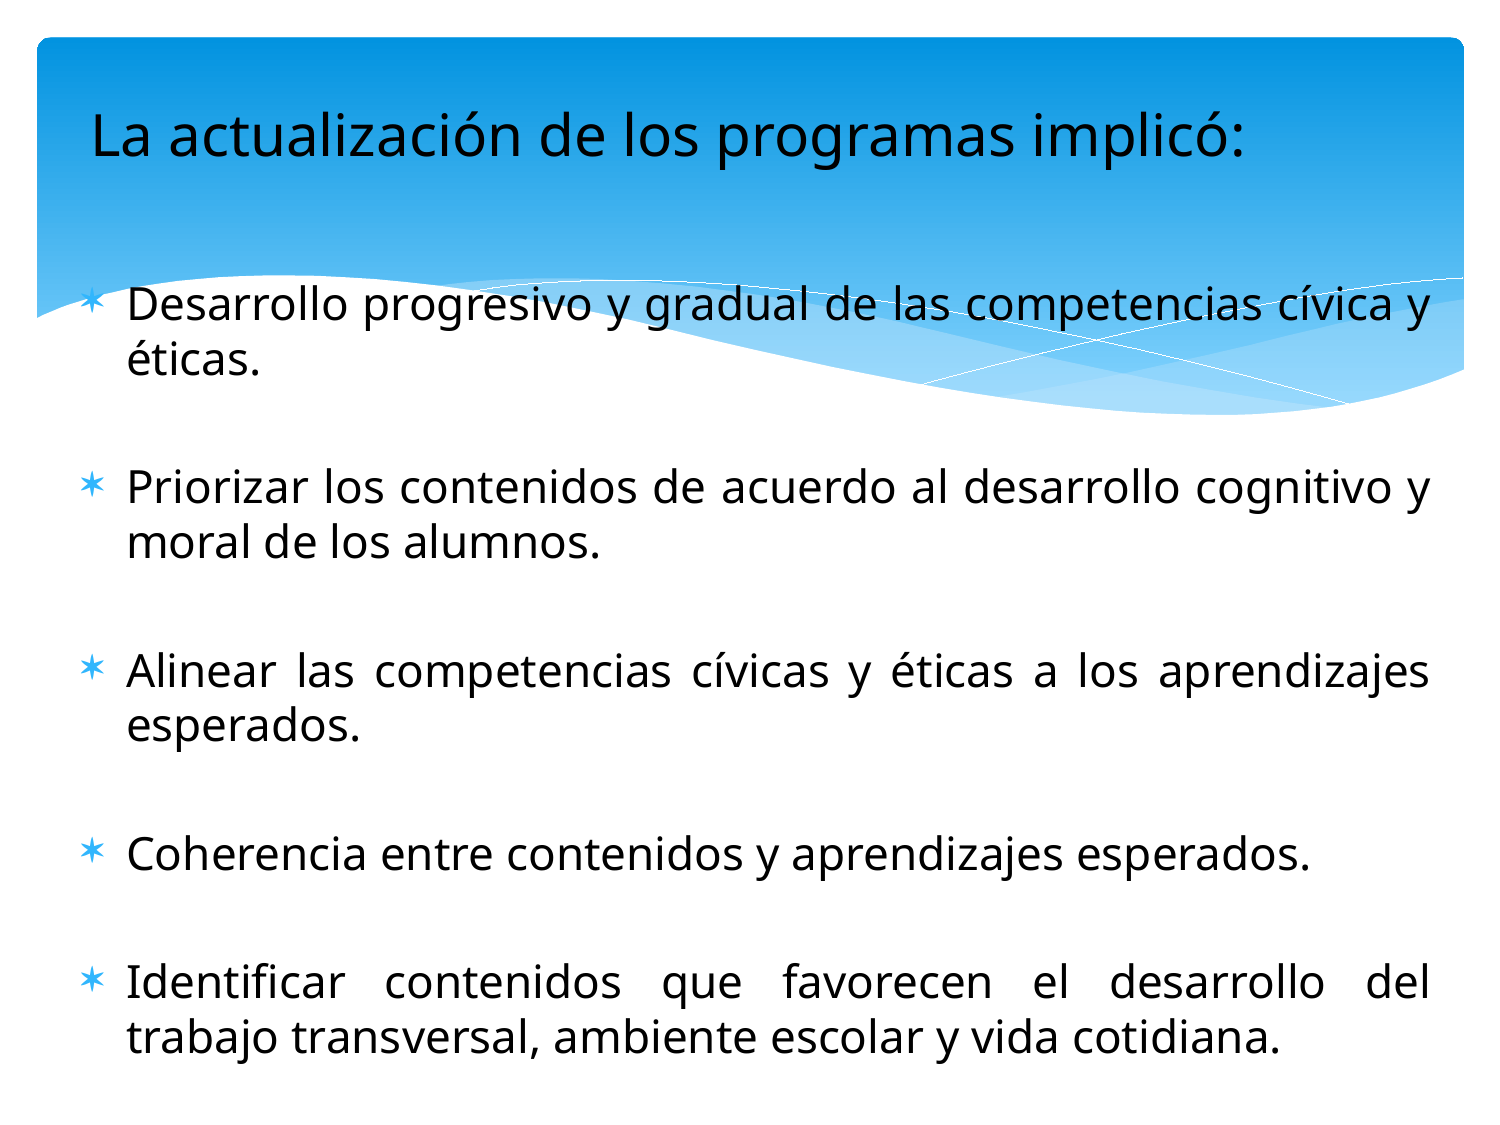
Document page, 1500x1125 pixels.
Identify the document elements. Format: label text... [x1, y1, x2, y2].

list Desarrollo progresivo y gradual de las competencias cívica y éticas. Priorizar los contenidos de acuerdo al desarrollo cognitivo y moral de los alumnos. Alinear las competencias cívicas y éticas a los aprendizajes esperados. Coherencia entre contenidos y aprendizajes esperados. Identificar contenidos que favorecen el desarrollo del trabajo transversal, ambiente escolar y vida cotidiana. [66, 267, 1447, 1071]
title La actualización de los programas implicó: [75, 39, 1436, 227]
